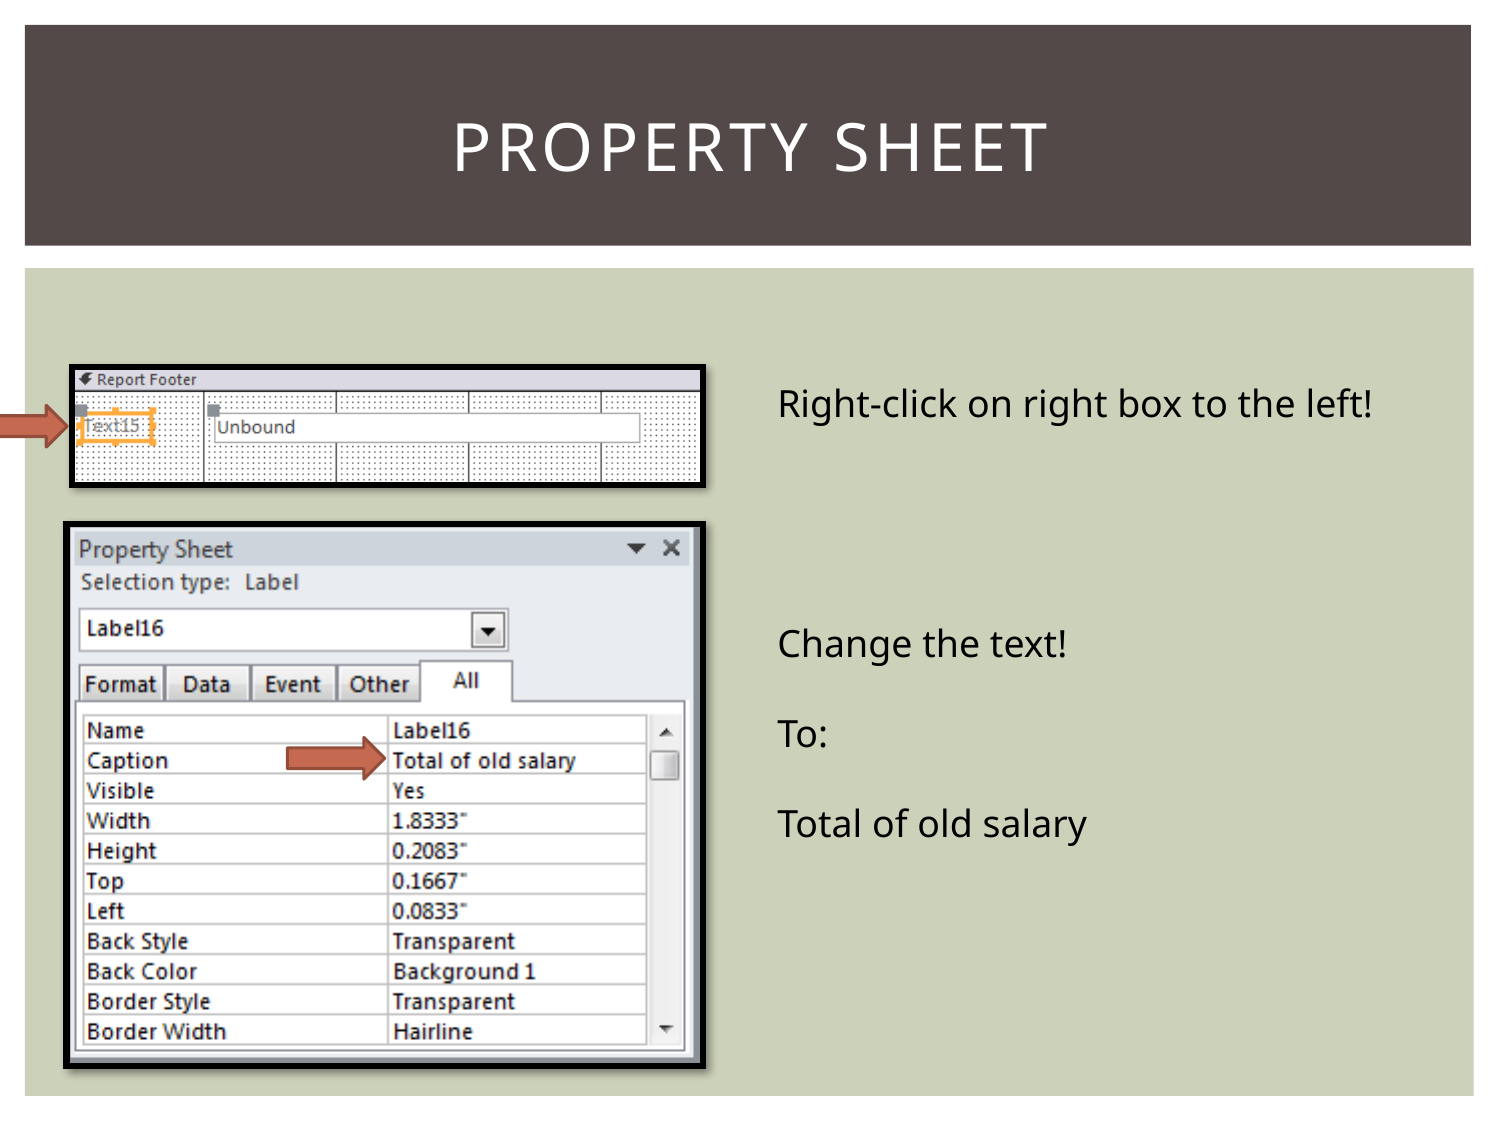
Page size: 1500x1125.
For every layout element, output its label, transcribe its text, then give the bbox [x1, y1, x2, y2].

picture [69, 526, 701, 1064]
text_box [0, 403, 69, 449]
text_box Right-click on right box to the left! [762, 373, 1500, 478]
text_box Change the text! To: Total of old salary [762, 612, 1500, 853]
title Property sheet [62, 58, 1438, 232]
picture [74, 369, 701, 483]
